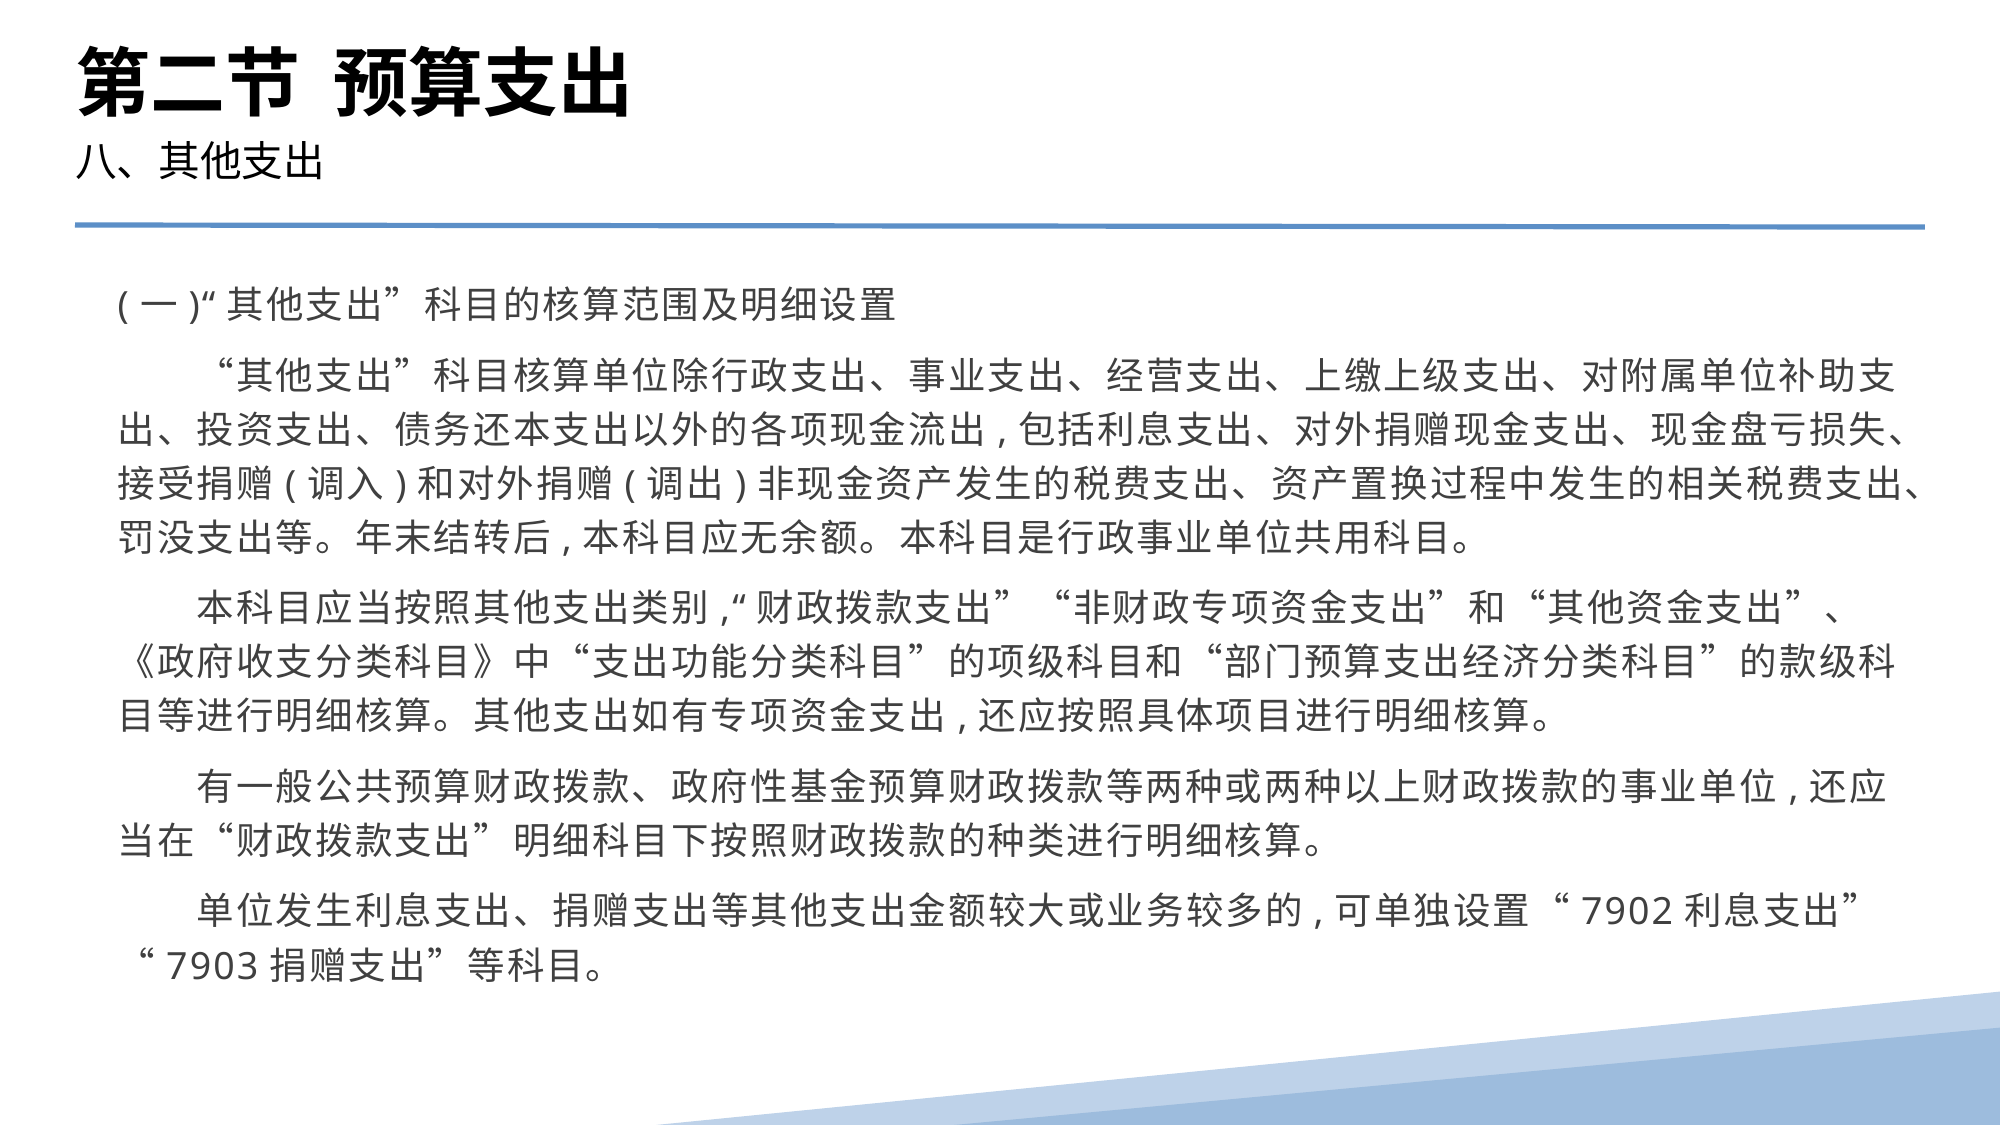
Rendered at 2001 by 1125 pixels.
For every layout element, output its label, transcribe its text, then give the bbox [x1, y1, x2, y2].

text_box 第二节 预算支出 [75, 24, 1925, 124]
text_box (一)“其他支出”科目的核算范围及明细设置 “其他支出”科目核算单位除行政支出、事业支出、经营支出、上缴上级支出、对附属单位补助支出、投资支出、债务还本支出以外的各项现金流出,包括利息支出、对外捐赠现金支出、现金盘亏损失、接受捐赠(调入)和对外捐赠(调出)非现金资产发生的税费支出、资产置换过程中发生的相关税费支出、罚没支出等。年末结转后,本科目应无余额。本科目是行政事业单位共用科目。 本科目应当按照其他支出类别,“财政拨款支出”“非财政专项资金支出”和“其他资金支出”、《政府收支分类科目》中“支出功能分类科目”的项级科目和“部门预算支出经济分类科目”的款级科目等进行明细核算。其他支出如有专项资金支出,还应按照具体项目进行明细核算。 有一般公共预算财政拨款、政府性基金预算财政拨款等两种或两种以上财政拨款的事业单位,还应当在“财政拨款支出”明细科目下按照财政拨款的种类进行明细核算。 单位发生利息支出、捐赠支出等其他支出金额较大或业务较多的,可单独设置“7902利息支出”“7903捐赠支出”等科目。 [107, 243, 1936, 1016]
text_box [74, 224, 1925, 228]
text_box 八、其他支出 [75, 124, 1925, 200]
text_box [656, 991, 2000, 1125]
